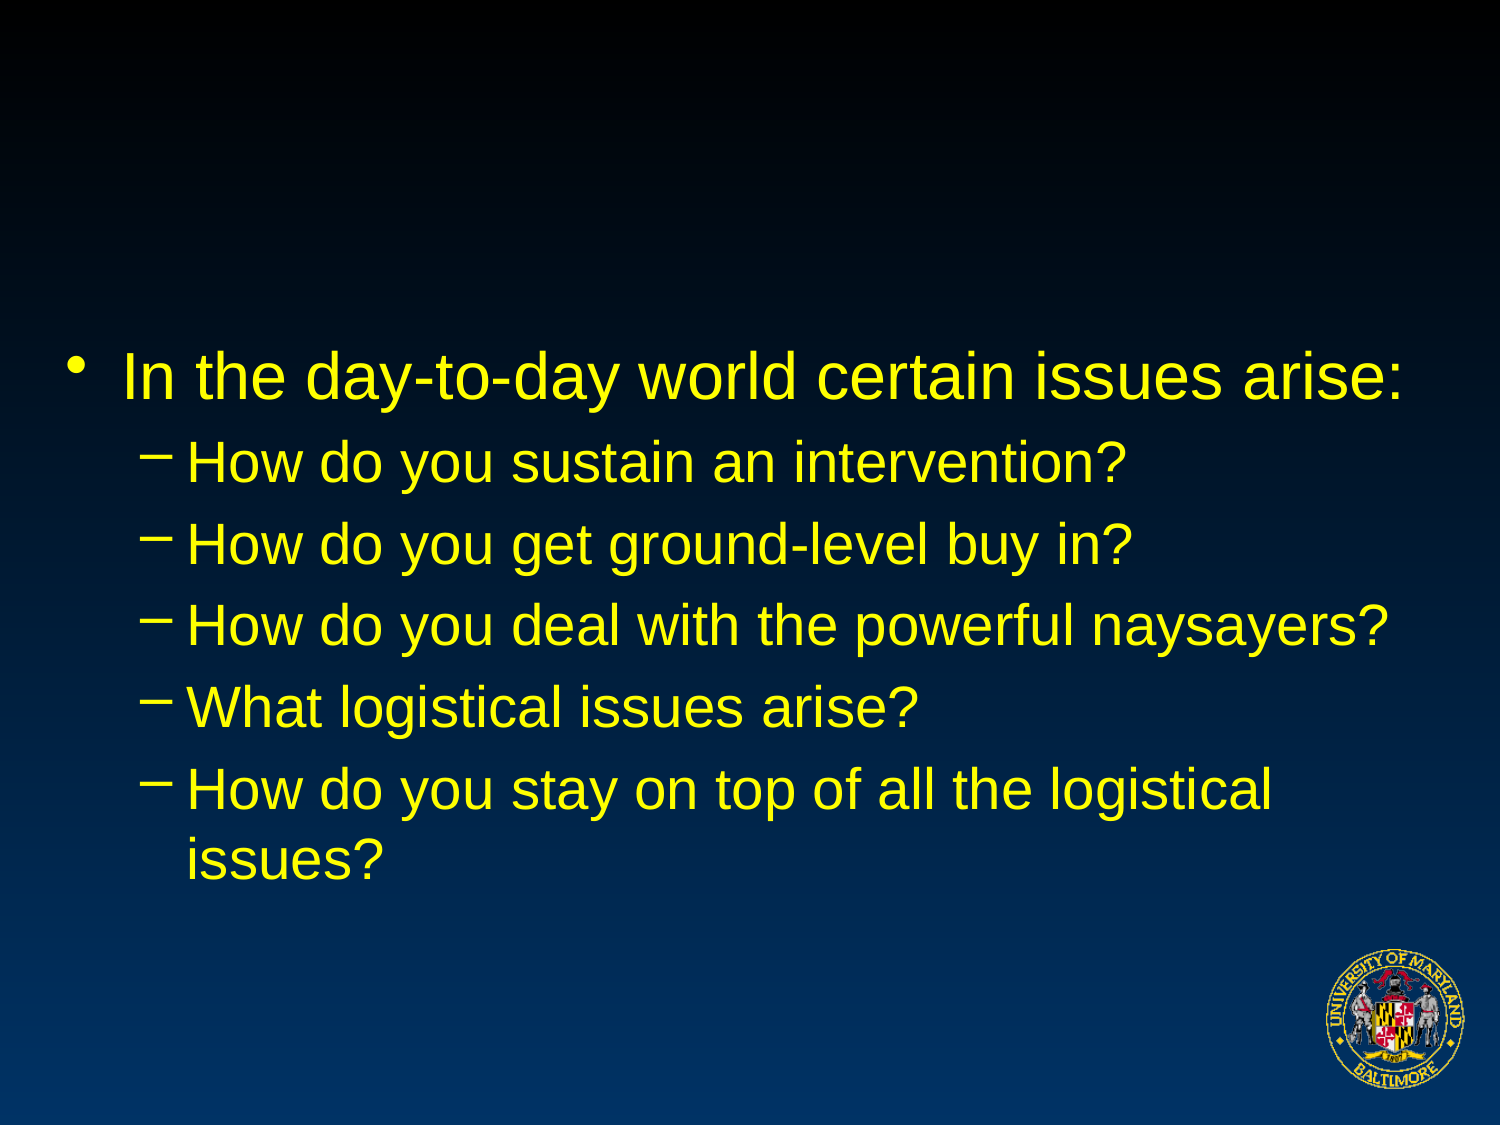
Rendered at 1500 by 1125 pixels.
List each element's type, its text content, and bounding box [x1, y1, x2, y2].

list In the day-to-day world certain issues arise: How do you sustain an intervention? How do you get ground-level buy in? How do you deal with the powerful naysayers? What logistical issues arise? How do you stay on top of all the logistical issues? [49, 324, 1451, 1088]
picture [1325, 949, 1468, 1108]
